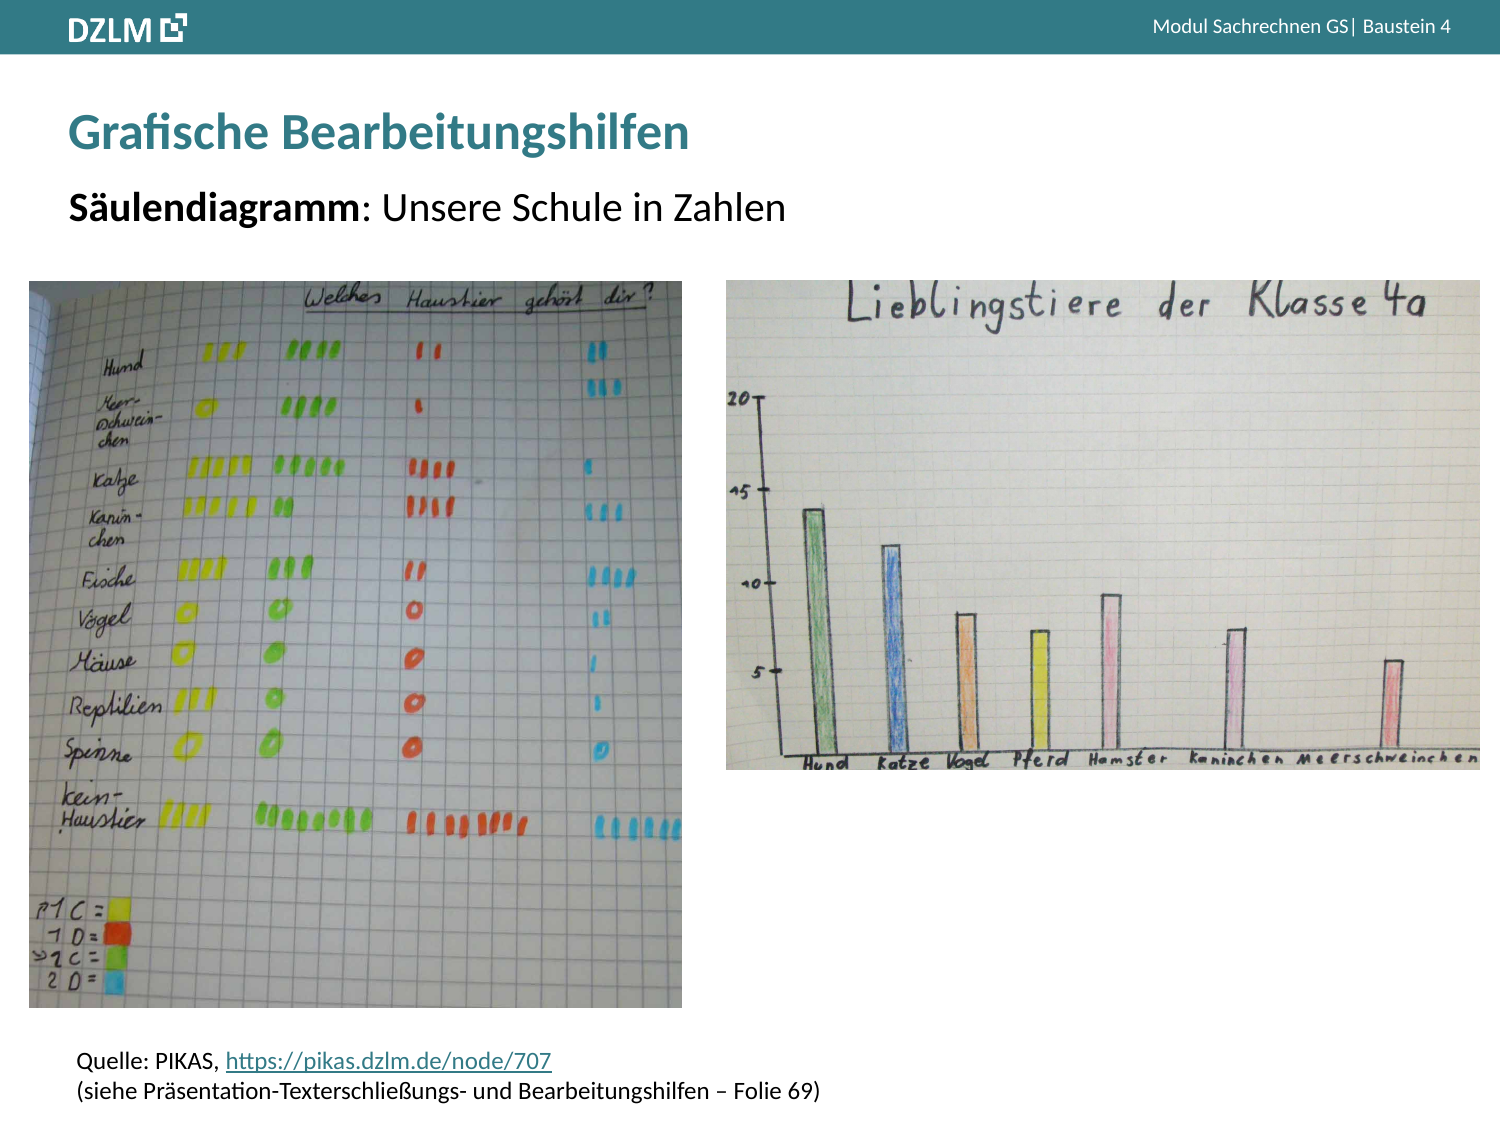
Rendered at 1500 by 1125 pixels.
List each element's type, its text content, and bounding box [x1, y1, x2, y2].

picture [29, 281, 682, 1009]
title Grafische Bearbeitungshilfen [53, 90, 1500, 171]
picture [725, 280, 1481, 770]
text_box Säulendiagramm: Unsere Schule in Zahlen [53, 172, 803, 238]
text_box Quelle: PIKAS, https://pikas.dzlm.de/node/707 (siehe Präsentation-Texterschließungs- und Bearbeitungshilfen – Folie 69) [61, 1037, 1432, 1125]
